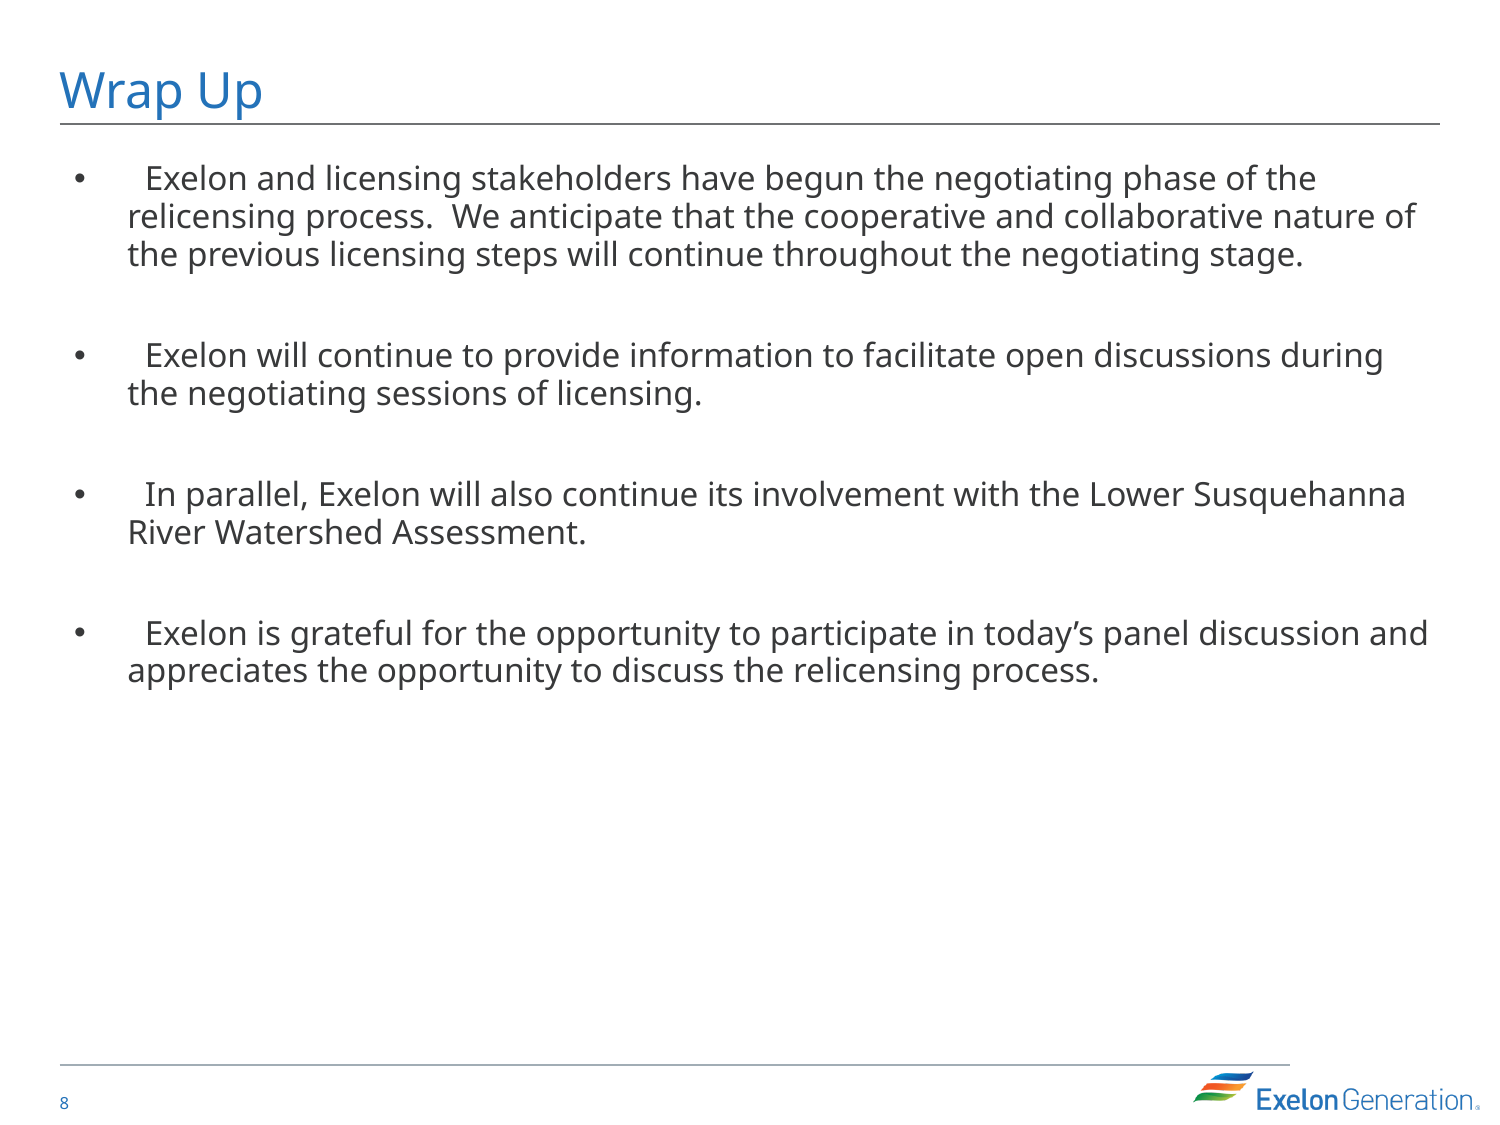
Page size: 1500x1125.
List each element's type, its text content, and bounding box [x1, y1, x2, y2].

title Wrap Up [59, 0, 1440, 120]
list Exelon and licensing stakeholders have begun the negotiating phase of the relicensing process. We anticipate that the cooperative and collaborative nature of the previous licensing steps will continue throughout the negotiating stage. Exelon will continue to provide information to facilitate open discussions during the negotiating sessions of licensing. In parallel, Exelon will also continue its involvement with the Lower Susquehanna River Watershed Assessment. Exelon is grateful for the opportunity to participate in today’s panel discussion and appreciates the opportunity to discuss the relicensing process. [56, 160, 1437, 760]
picture [1193, 1071, 1480, 1110]
slide_number 7 [59, 1086, 116, 1122]
